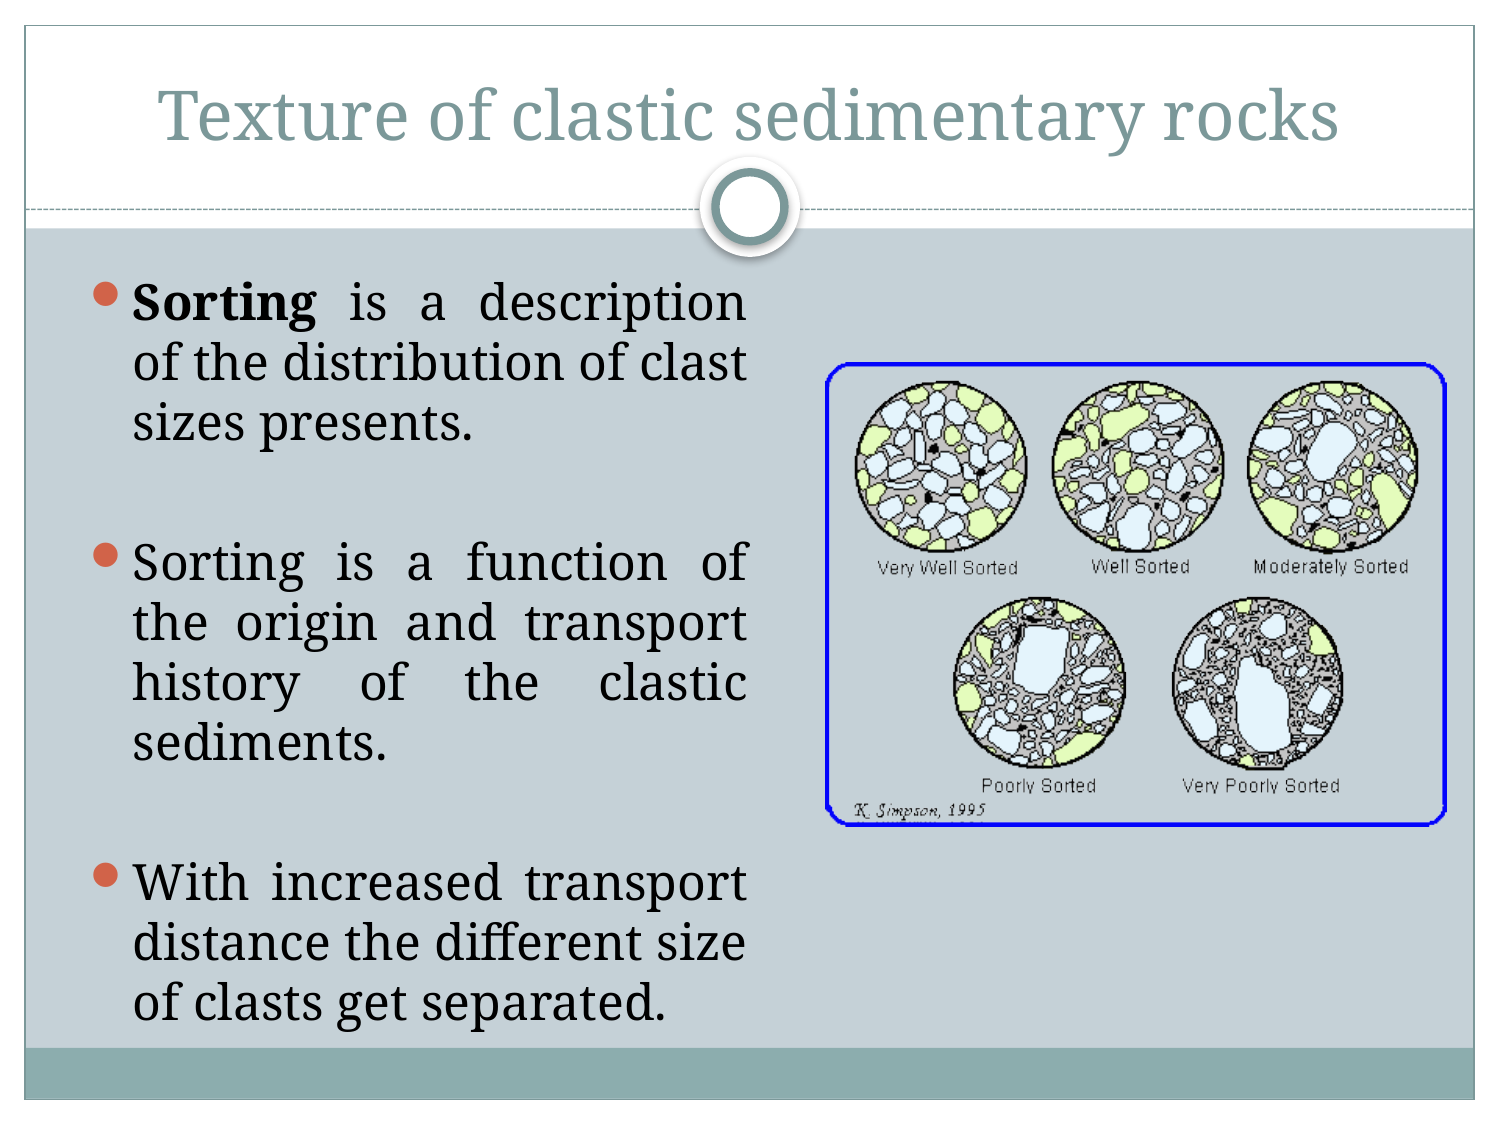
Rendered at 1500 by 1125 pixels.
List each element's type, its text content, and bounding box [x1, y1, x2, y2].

list Sorting is a description of the distribution of clast sizes presents. Sorting is a function of the origin and transport history of the clastic sediments. With increased transport distance the different size of clasts get separated. [75, 262, 763, 1050]
picture [824, 362, 1447, 827]
title Texture of clastic sedimentary rocks [49, 37, 1450, 162]
